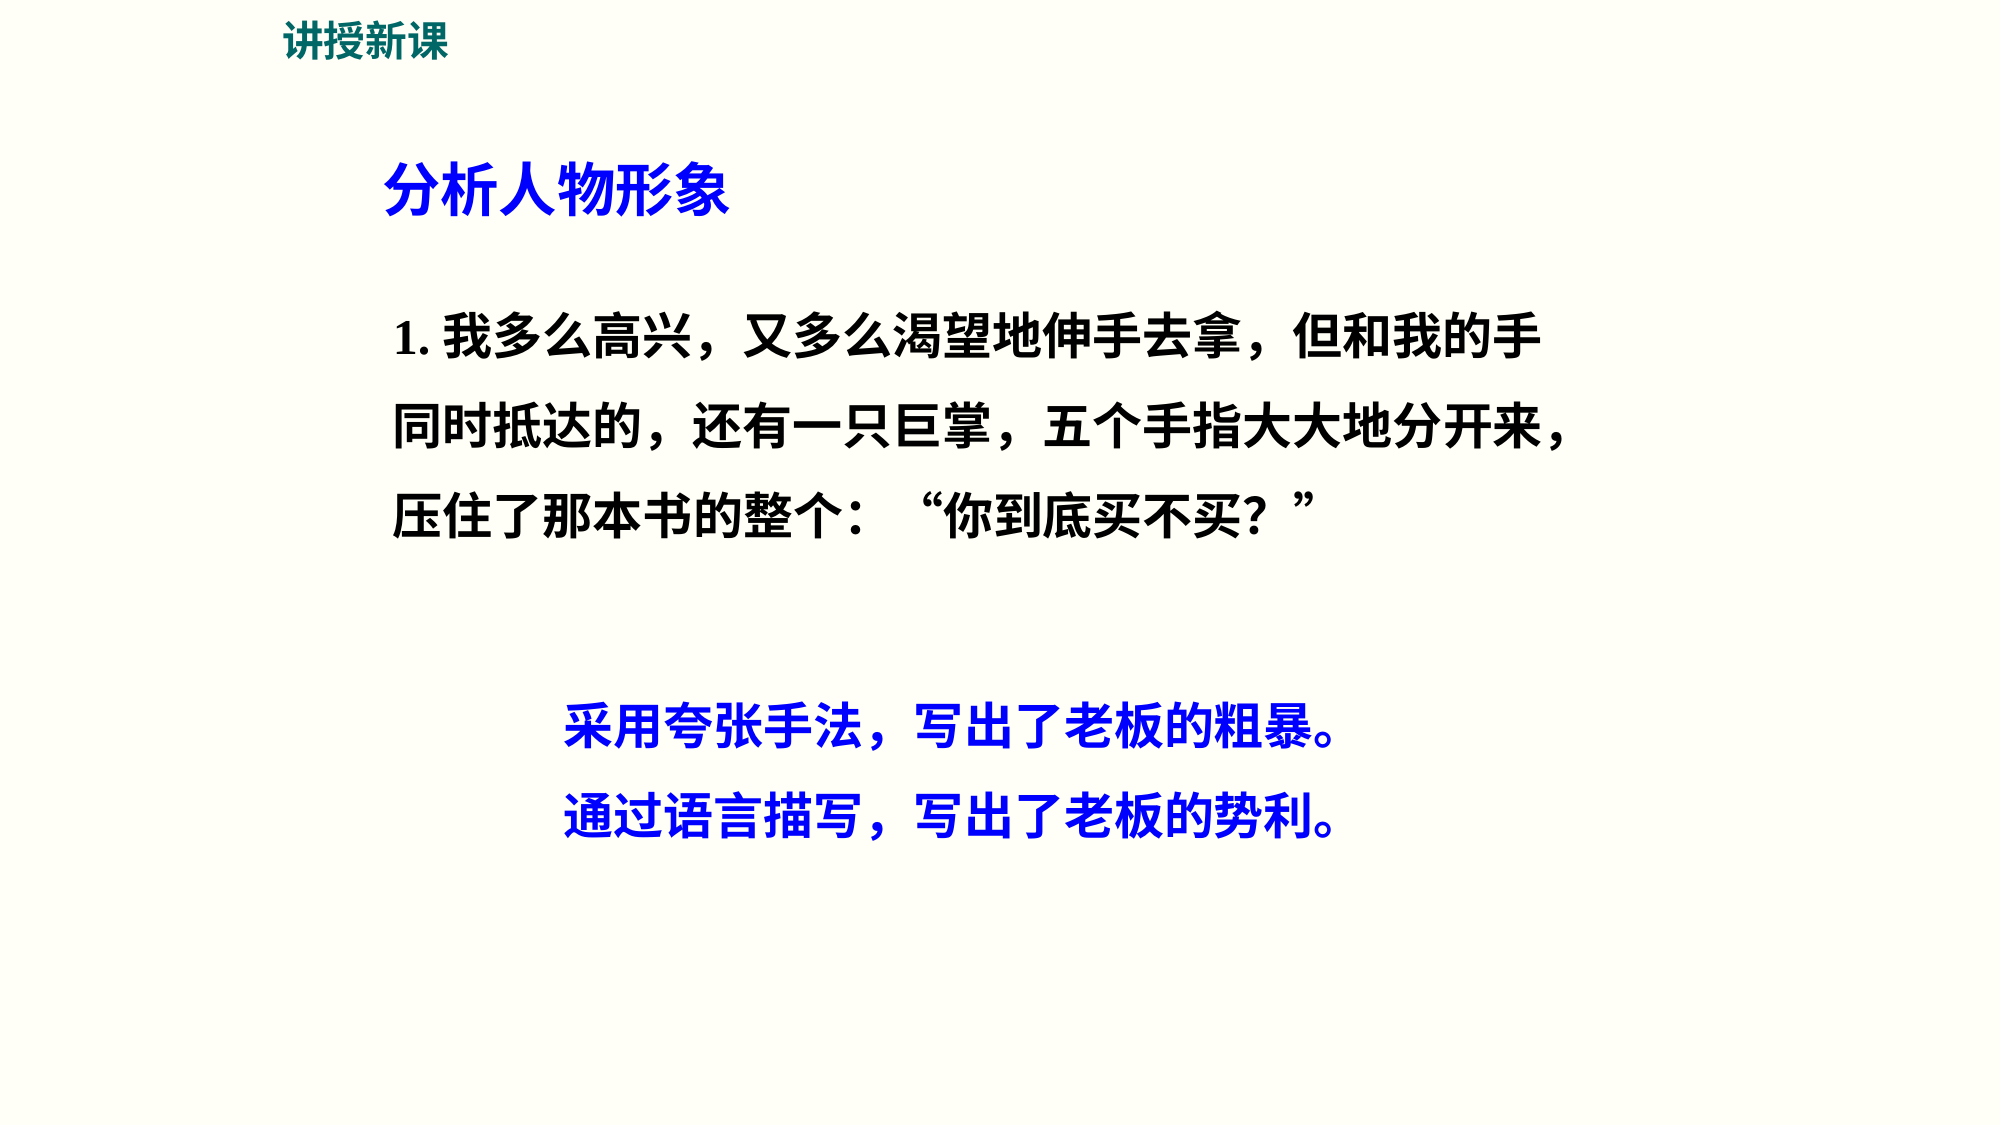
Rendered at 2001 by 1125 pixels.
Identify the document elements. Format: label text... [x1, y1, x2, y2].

text_box 分析人物形象 [367, 145, 1201, 231]
text_box 1.我多么高兴，又多么渴望地伸手去拿，但和我的手同时抵达的，还有一只巨掌，五个手指大大地分开来，压住了那本书的整个：“你到底买不买？” [378, 267, 1601, 553]
text_box 采用夸张手法，写出了老板的粗暴。通过语言描写，写出了老板的势利。 [549, 656, 1383, 852]
text_box 讲授新课 [267, 7, 480, 73]
